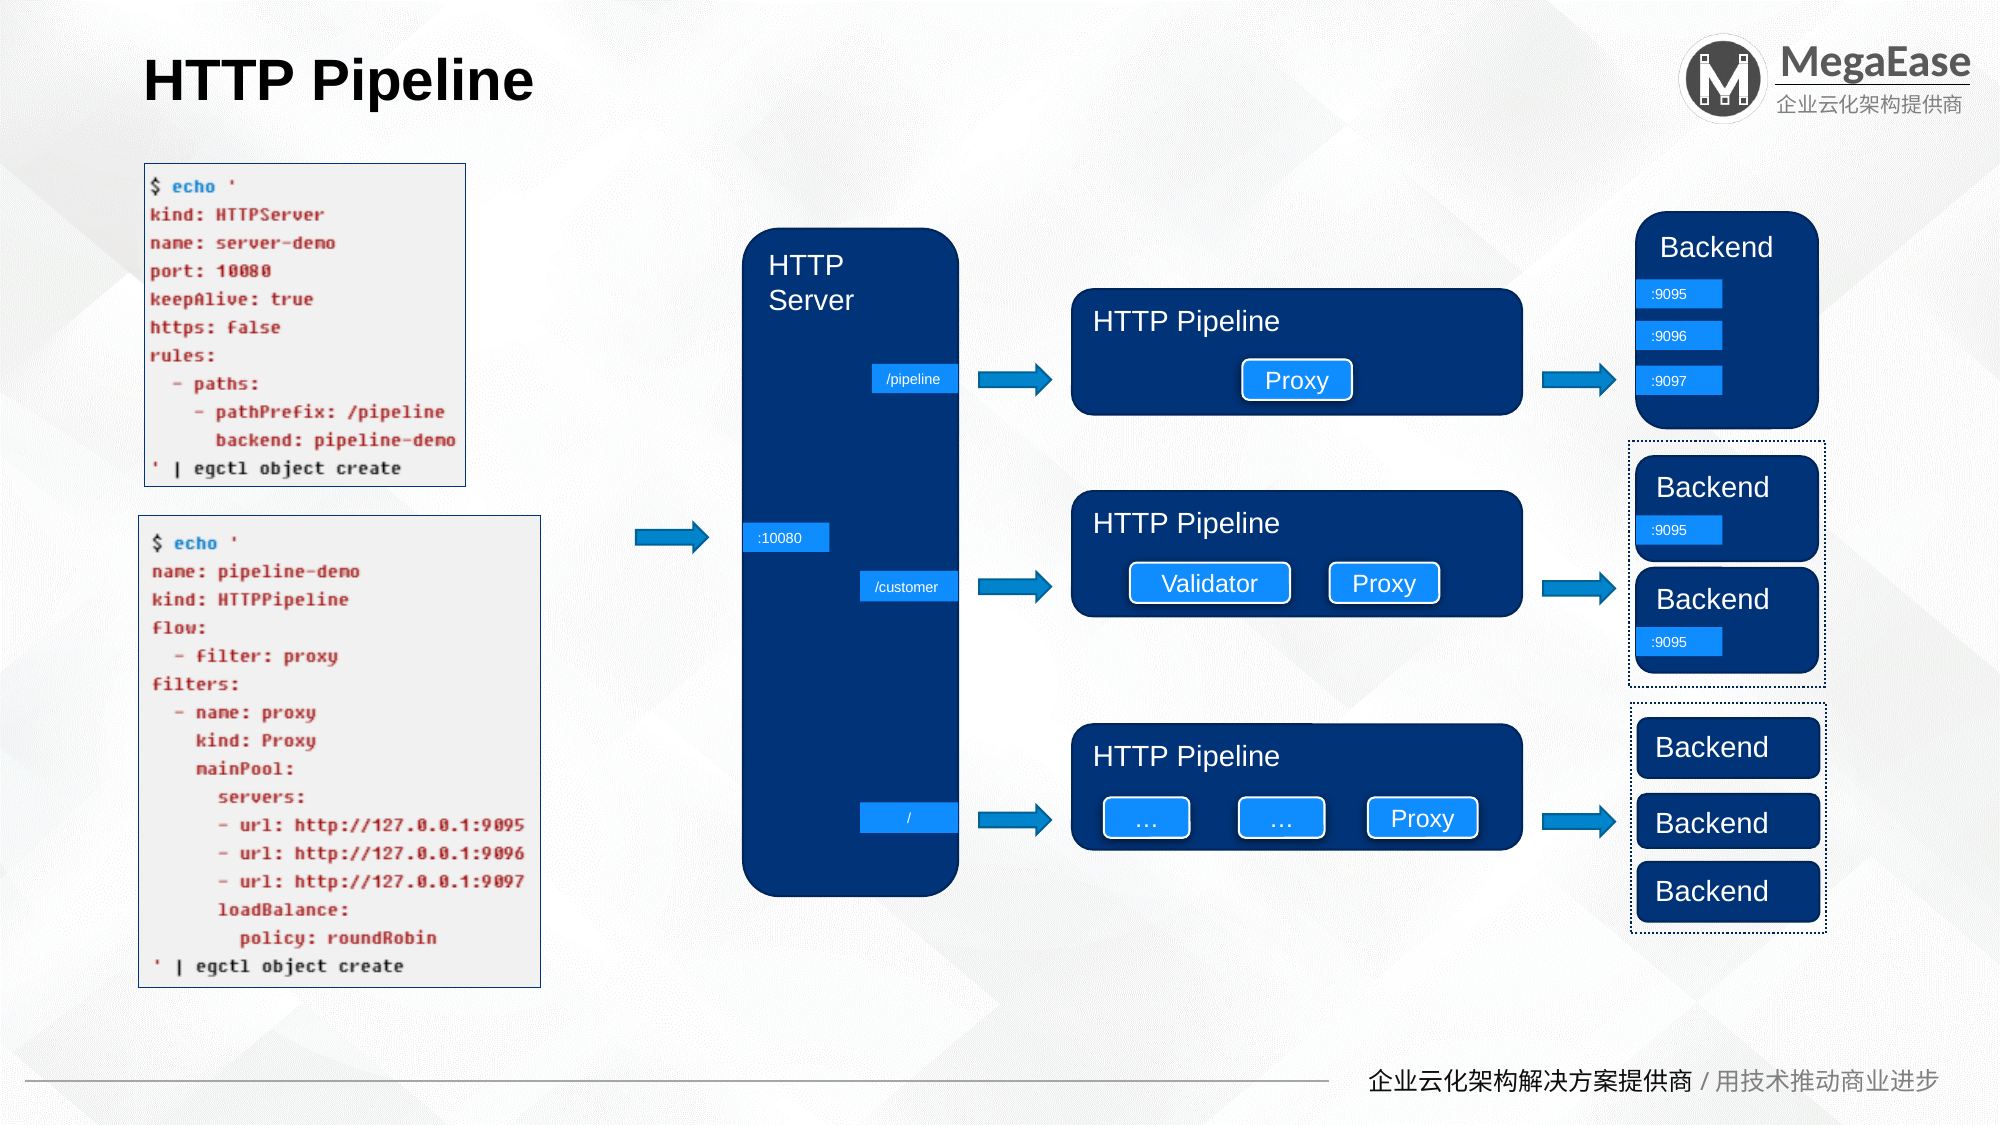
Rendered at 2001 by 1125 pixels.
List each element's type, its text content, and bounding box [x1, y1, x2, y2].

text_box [1636, 212, 1818, 429]
text_box [1542, 362, 1617, 397]
text_box HTTP Server [741, 227, 960, 898]
text_box [634, 520, 710, 555]
text_box HTTP Pipeline [1070, 288, 1524, 416]
picture [0, 0, 2000, 1125]
text_box [978, 362, 1053, 397]
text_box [860, 440, 1827, 934]
text_box HTTP Pipeline [128, 34, 551, 120]
text_box /pipeline [871, 363, 959, 394]
text_box Proxy [1242, 359, 1353, 400]
text_box :10080 [742, 522, 830, 553]
